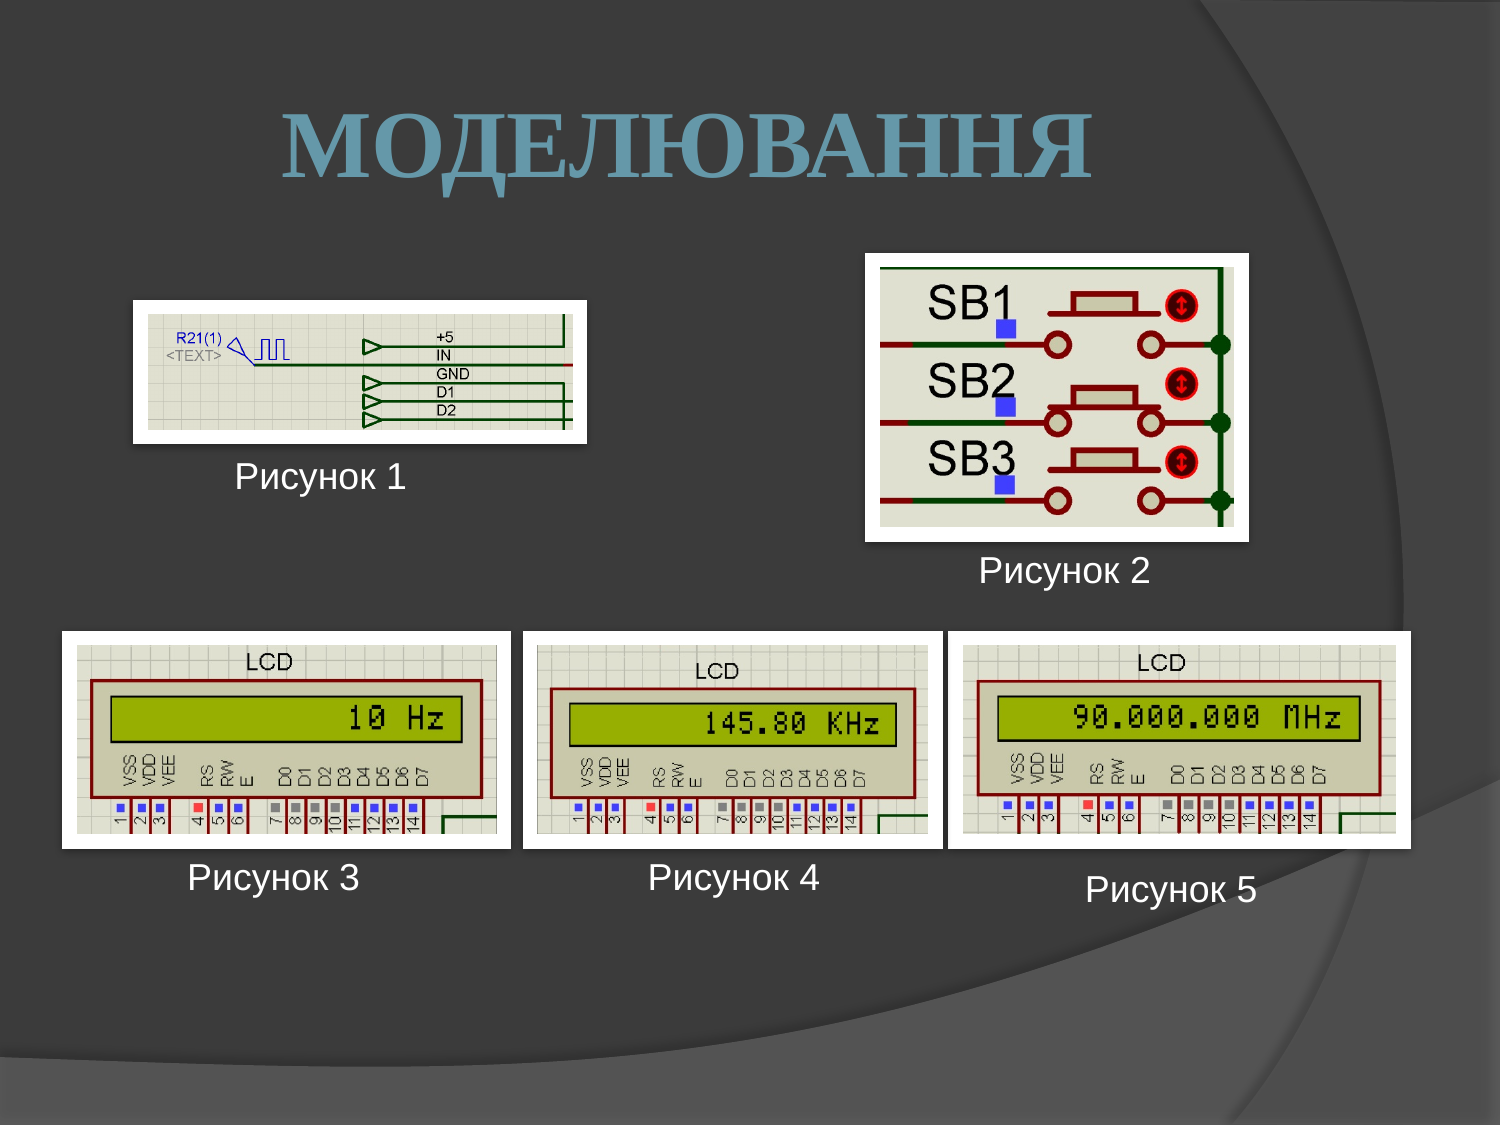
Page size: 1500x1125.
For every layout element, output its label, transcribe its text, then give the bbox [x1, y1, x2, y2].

text_box Рисунок 1 [219, 444, 422, 505]
picture [879, 266, 1235, 528]
text_box Рисунок 4 [632, 845, 836, 906]
text_box Рисунок 5 [1070, 857, 1273, 918]
picture [962, 644, 1397, 835]
text_box Рисунок 2 [963, 538, 1167, 599]
picture [76, 644, 497, 835]
picture [147, 314, 574, 430]
title Моделювання [75, 45, 1300, 233]
picture [537, 644, 929, 835]
text_box Рисунок 3 [172, 846, 375, 906]
